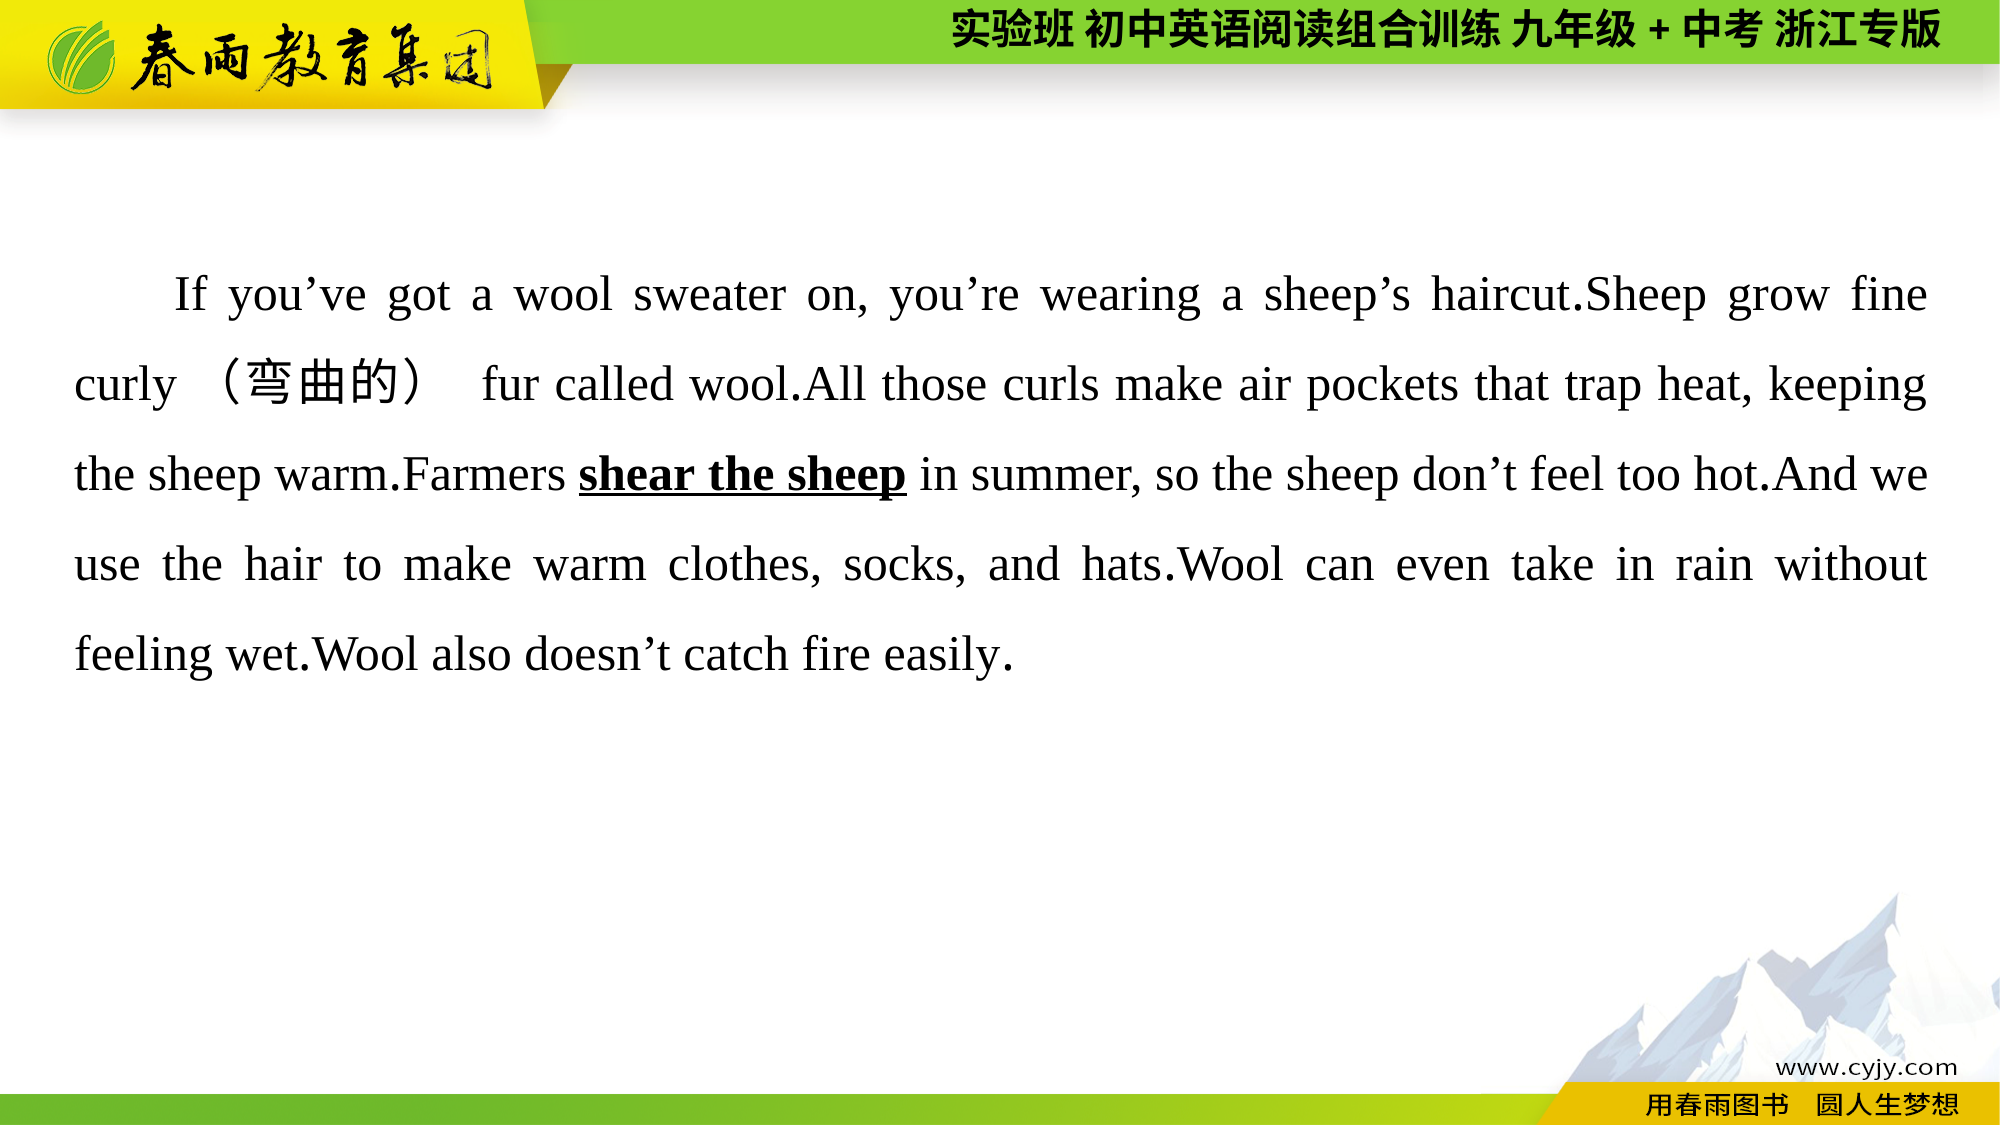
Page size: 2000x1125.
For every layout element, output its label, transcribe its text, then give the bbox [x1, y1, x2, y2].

list If you’ve got a wool sweater on, you’re wearing a sheep’s haircut.Sheep grow fine curly（弯曲的） fur called wool.All those curls make air pockets that trap heat, keeping the sheep warm.Farmers shear the sheep in summer, so the sheep don’t feel too hot.And we use the hair to make warm clothes, socks, and hats.Wool can even take in rain without feeling wet.Wool also doesn’t catch fire easily. [59, 222, 1944, 693]
picture [0, 0, 2000, 1125]
